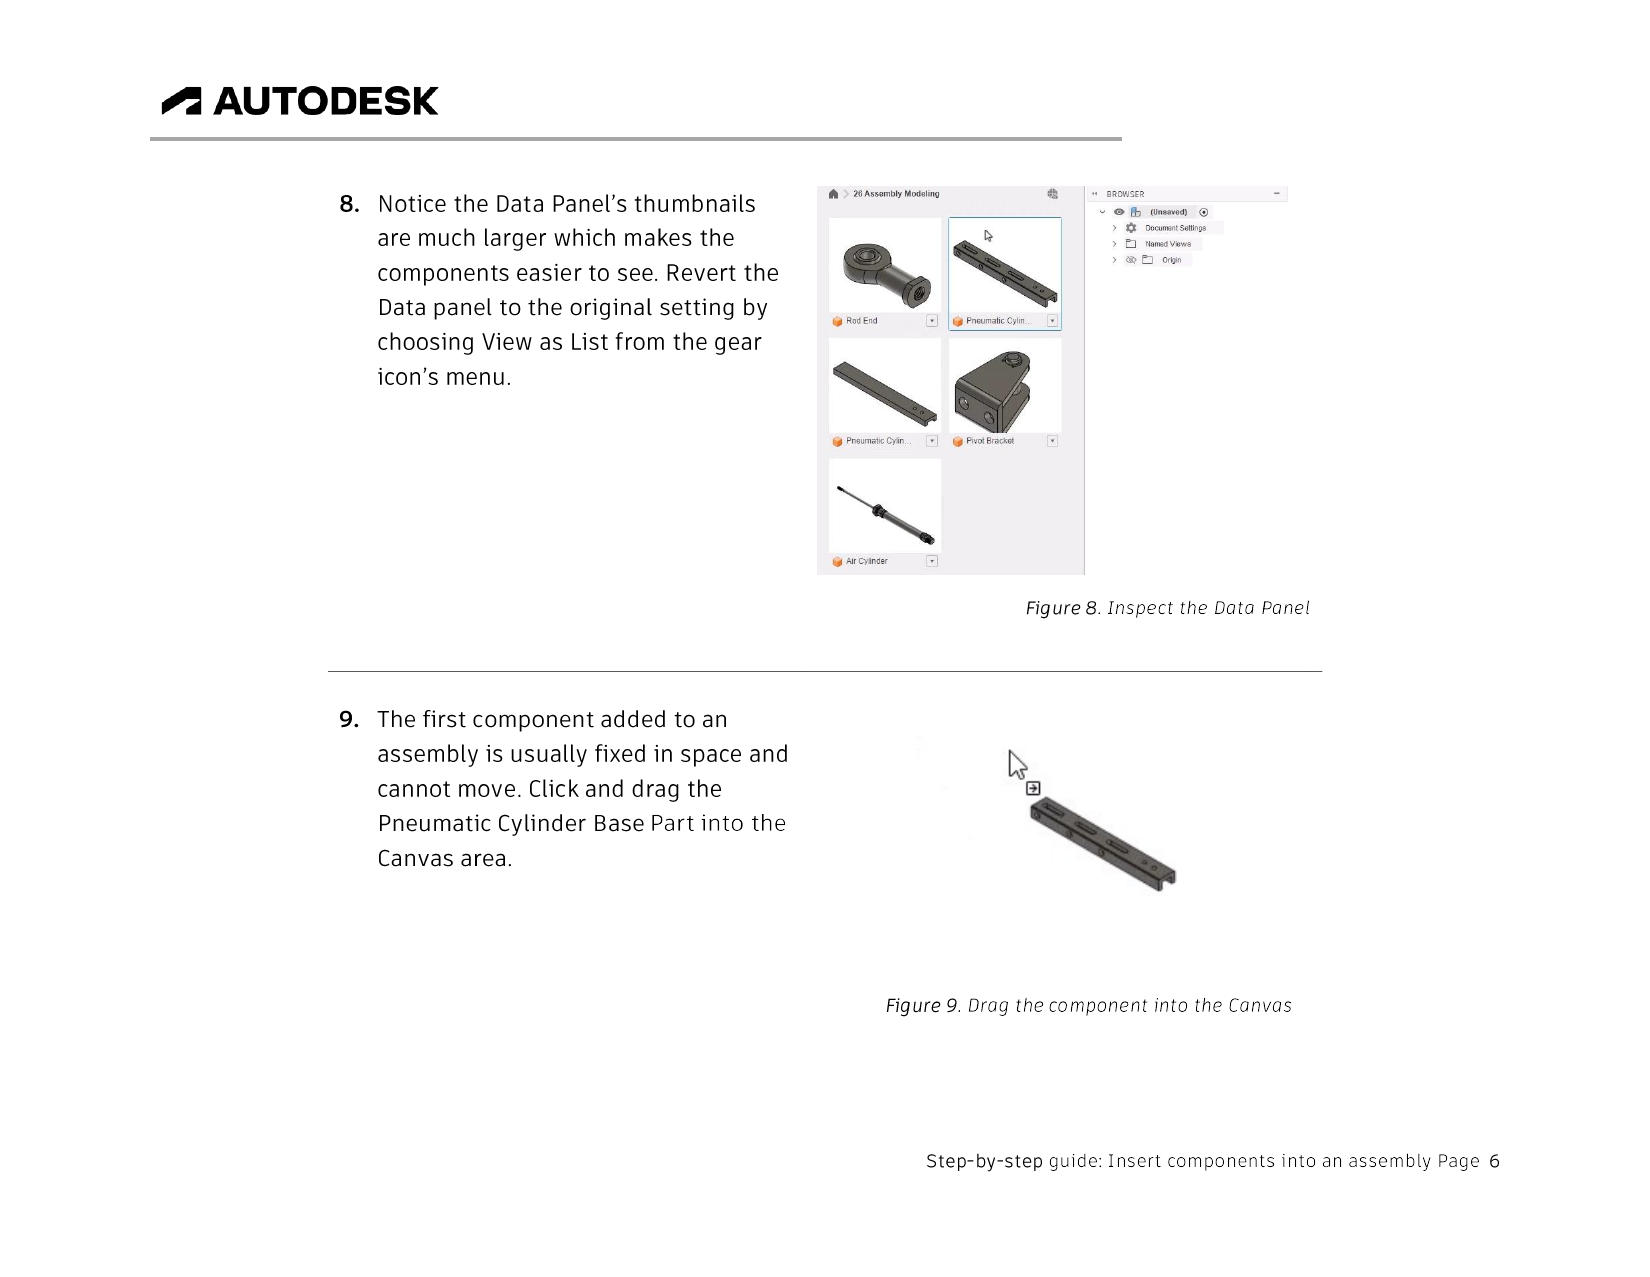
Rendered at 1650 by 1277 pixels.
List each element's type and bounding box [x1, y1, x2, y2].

picture [901, 736, 1177, 897]
text_box [926, 1147, 1512, 1175]
text_box [339, 187, 796, 393]
text_box [885, 992, 1302, 1020]
picture [160, 86, 439, 116]
picture [817, 186, 1288, 576]
text_box [1024, 594, 1321, 622]
picture [339, 702, 370, 736]
text_box [376, 702, 807, 875]
